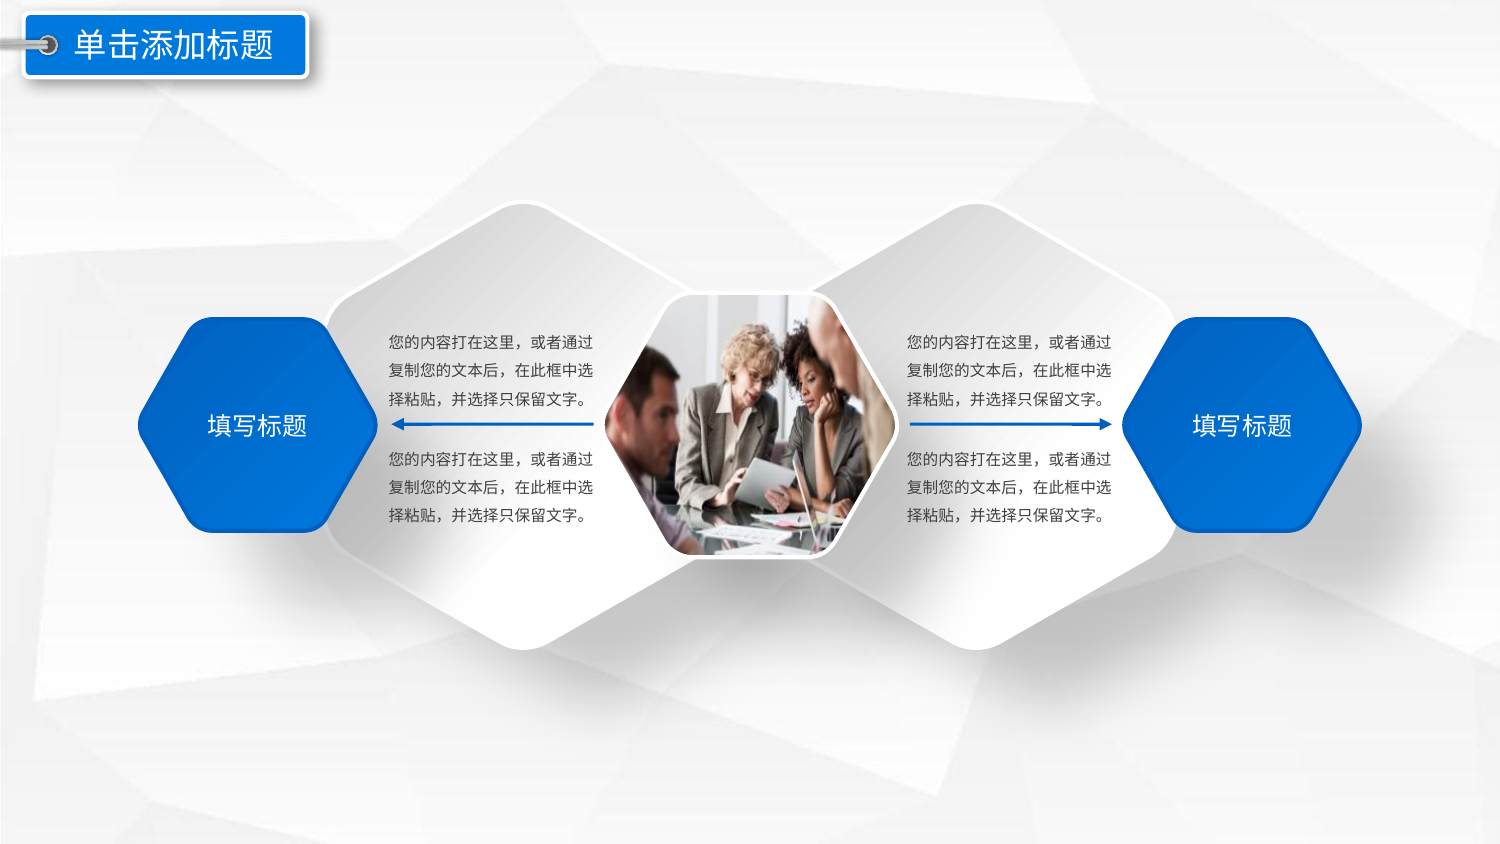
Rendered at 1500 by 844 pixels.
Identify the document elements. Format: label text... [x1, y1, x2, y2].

text_box [805, 200, 1176, 404]
text_box 您的内容打在这里，或者通过复制您的文本后，在此框中选择粘贴，并选择只保留文字。 [888, 432, 1130, 532]
text_box 单击添加标题 [39, 17, 308, 72]
text_box [909, 417, 1113, 431]
text_box [323, 200, 694, 396]
text_box [432, 454, 688, 649]
picture [0, 0, 1500, 844]
text_box [930, 446, 1176, 649]
text_box 您的内容打在这里，或者通过复制您的文本后，在此框中选择粘贴，并选择只保留文字。 [370, 316, 612, 416]
text_box [391, 417, 594, 431]
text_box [38, 35, 58, 55]
text_box 填写标题 [1123, 318, 1361, 532]
text_box 您的内容打在这里，或者通过复制您的文本后，在此框中选择粘贴，并选择只保留文字。 [888, 316, 1130, 416]
text_box 填写标题 [138, 318, 377, 532]
text_box [22, 11, 309, 79]
text_box [601, 291, 899, 559]
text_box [0, 40, 48, 49]
text_box 您的内容打在这里，或者通过复制您的文本后，在此框中选择粘贴，并选择只保留文字。 [370, 432, 612, 532]
text_box [954, 416, 1124, 432]
text_box [432, 416, 602, 432]
